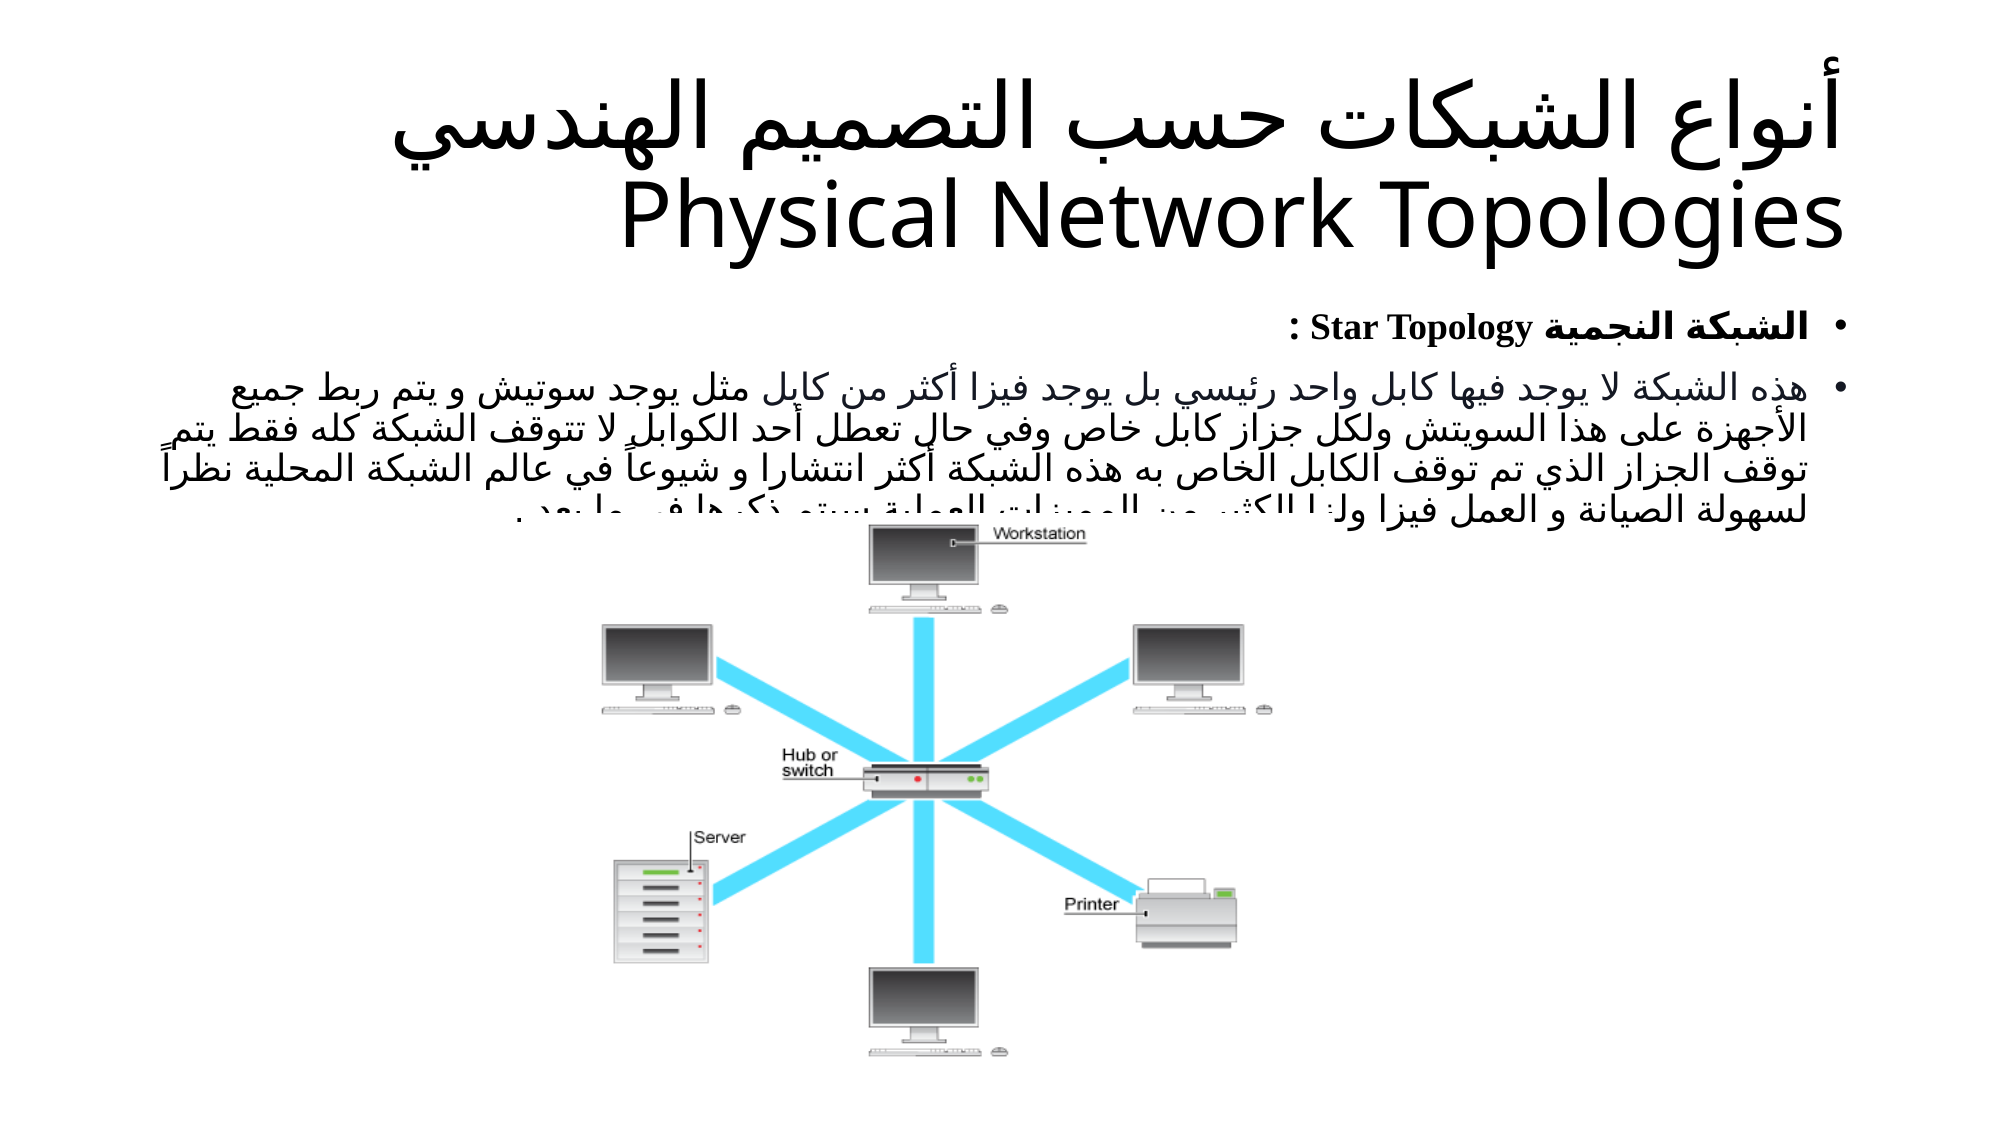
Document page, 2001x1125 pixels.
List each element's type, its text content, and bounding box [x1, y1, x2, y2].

list الشبكة النجمية Star Topology : هذه الشبكة لا يوجد فيها كابل واحد رئيسي بل يوجد فيزا أكثر من كابل مثل يوجد سوتيش و يتم ربط جميع الأجهزة على هذا السويتش ولكل جزاز كابل خاص وفي حال تعطل أحد الكوابل لا تتوقف الشبكة كله فقط يتم توقف الجزاز الذي تم توقف الكابل الخاص به هذه الشبكة أكثر انتشارا و شيوعاً في عالم الشبكة المحلية نظراً لسهولة الصيانة و العمل فيزا ولزا الكثير من المميزات العملية سيتم ذكرها في ما بعد . [137, 299, 1863, 1014]
title أنواع الشبكات حسب التصميم الهندسي Physical Network Topologies [137, 59, 1863, 278]
picture [536, 513, 1335, 1066]
